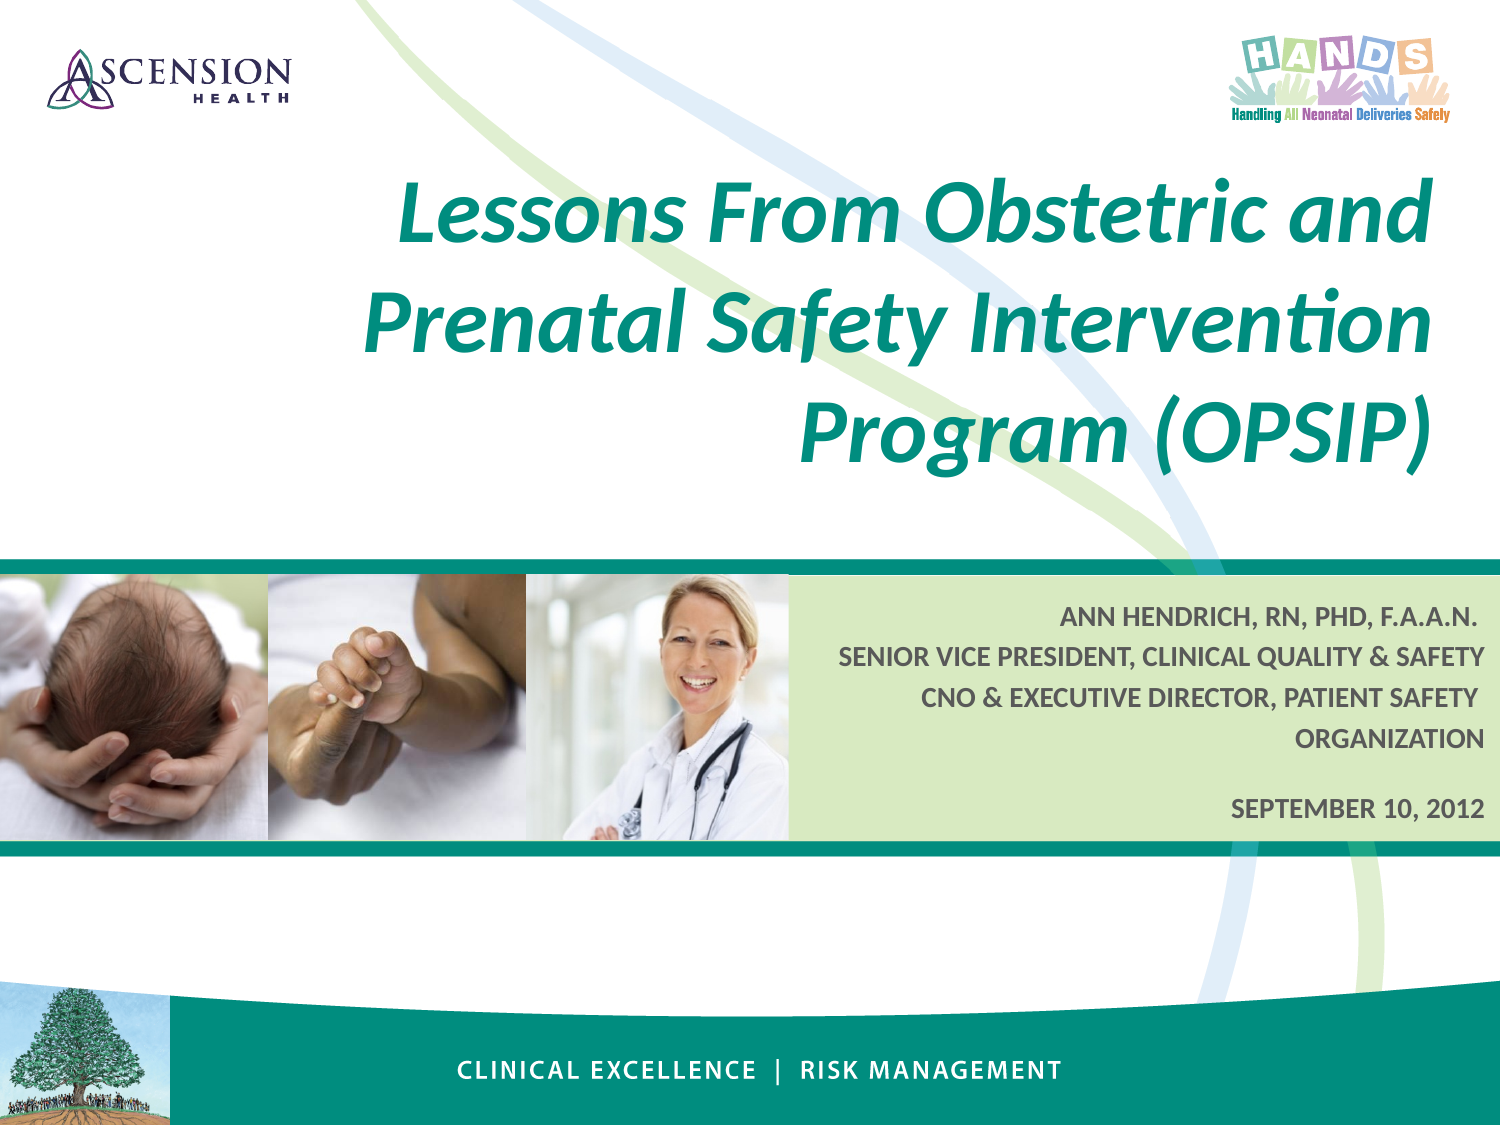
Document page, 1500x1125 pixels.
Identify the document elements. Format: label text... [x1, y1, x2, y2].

picture [0, 0, 1500, 1125]
text_box ANN HENDRICH, RN, PhD, F.A.A.N. Senior Vice President, Clinical Quality & Safety CNO & Executive Director, Patient Safety Organization September 10, 2012 [710, 589, 1500, 678]
title Lessons From Obstetric and Prenatal Safety Intervention Program (OPSIP) [99, 149, 1451, 482]
